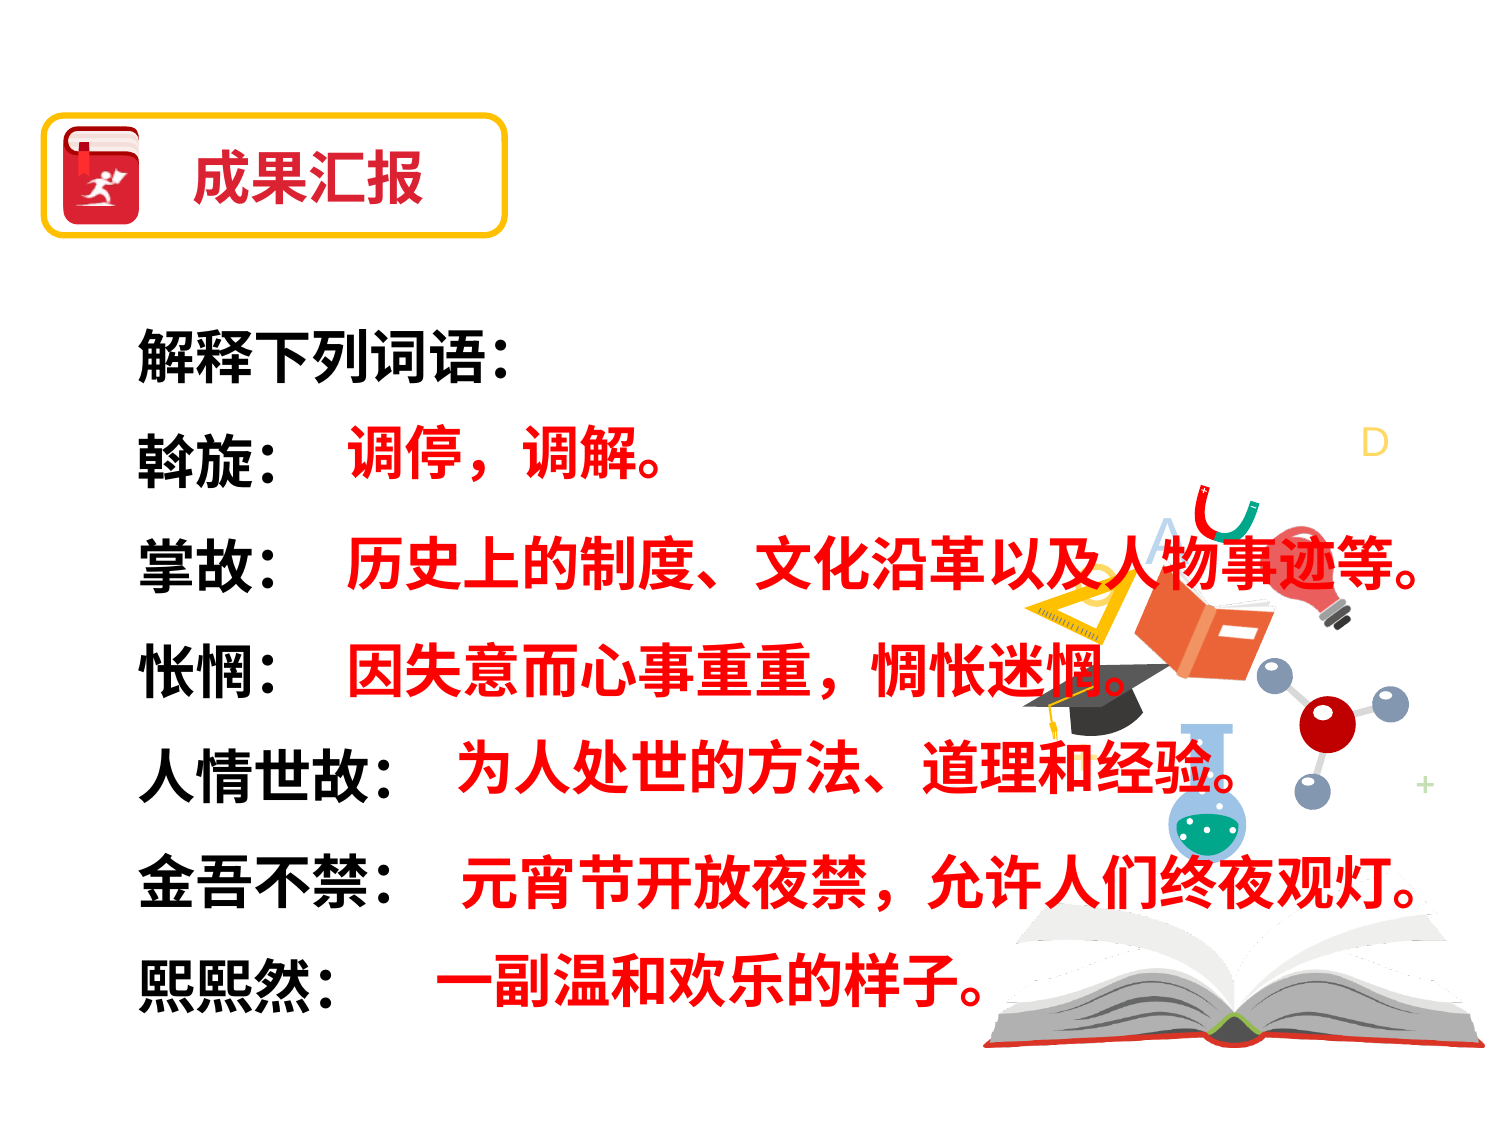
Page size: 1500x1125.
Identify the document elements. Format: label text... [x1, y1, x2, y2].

picture [1137, 605, 1277, 627]
text_box 一副温和欢乐的样子。 [421, 936, 1191, 1022]
text_box 解释下列词语： 斡旋： 掌故： 怅惘： 人情世故： 金吾不禁： 熙熙然： [78, 278, 1002, 1028]
text_box 调停，调解。 [331, 408, 749, 494]
text_box 为人处世的方法、道理和经验。 [440, 723, 1345, 809]
picture [1285, 605, 1371, 627]
text_box 元宵节开放夜禁，允许人们终夜观灯。 [445, 838, 1465, 924]
text_box 历史上的制度、文化沿革以及人物事迹等。 [331, 519, 1441, 605]
picture [983, 871, 1485, 1048]
text_box 因失意而心事重重，惆怅迷惘。 [331, 627, 1380, 712]
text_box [43, 115, 505, 236]
